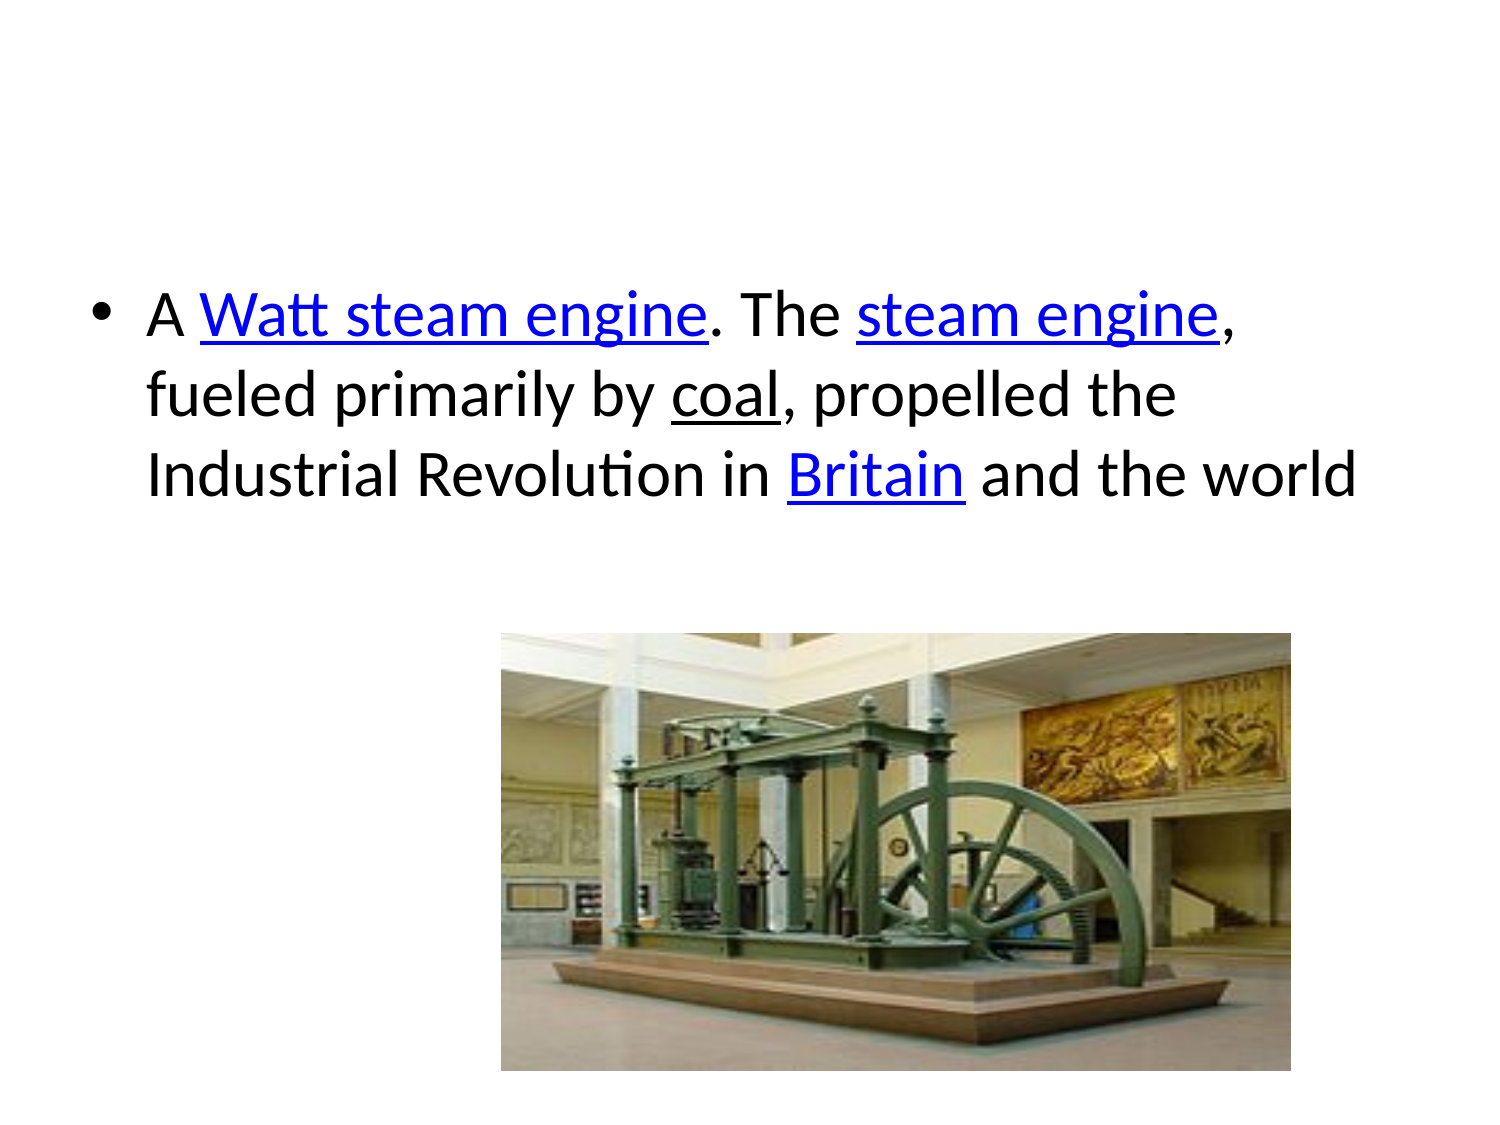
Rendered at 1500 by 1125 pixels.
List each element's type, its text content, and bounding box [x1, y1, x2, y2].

list A Watt steam engine. The steam engine, fueled primarily by coal, propelled the Industrial Revolution in Britain and the world [75, 262, 1425, 1005]
picture [501, 633, 1291, 1071]
